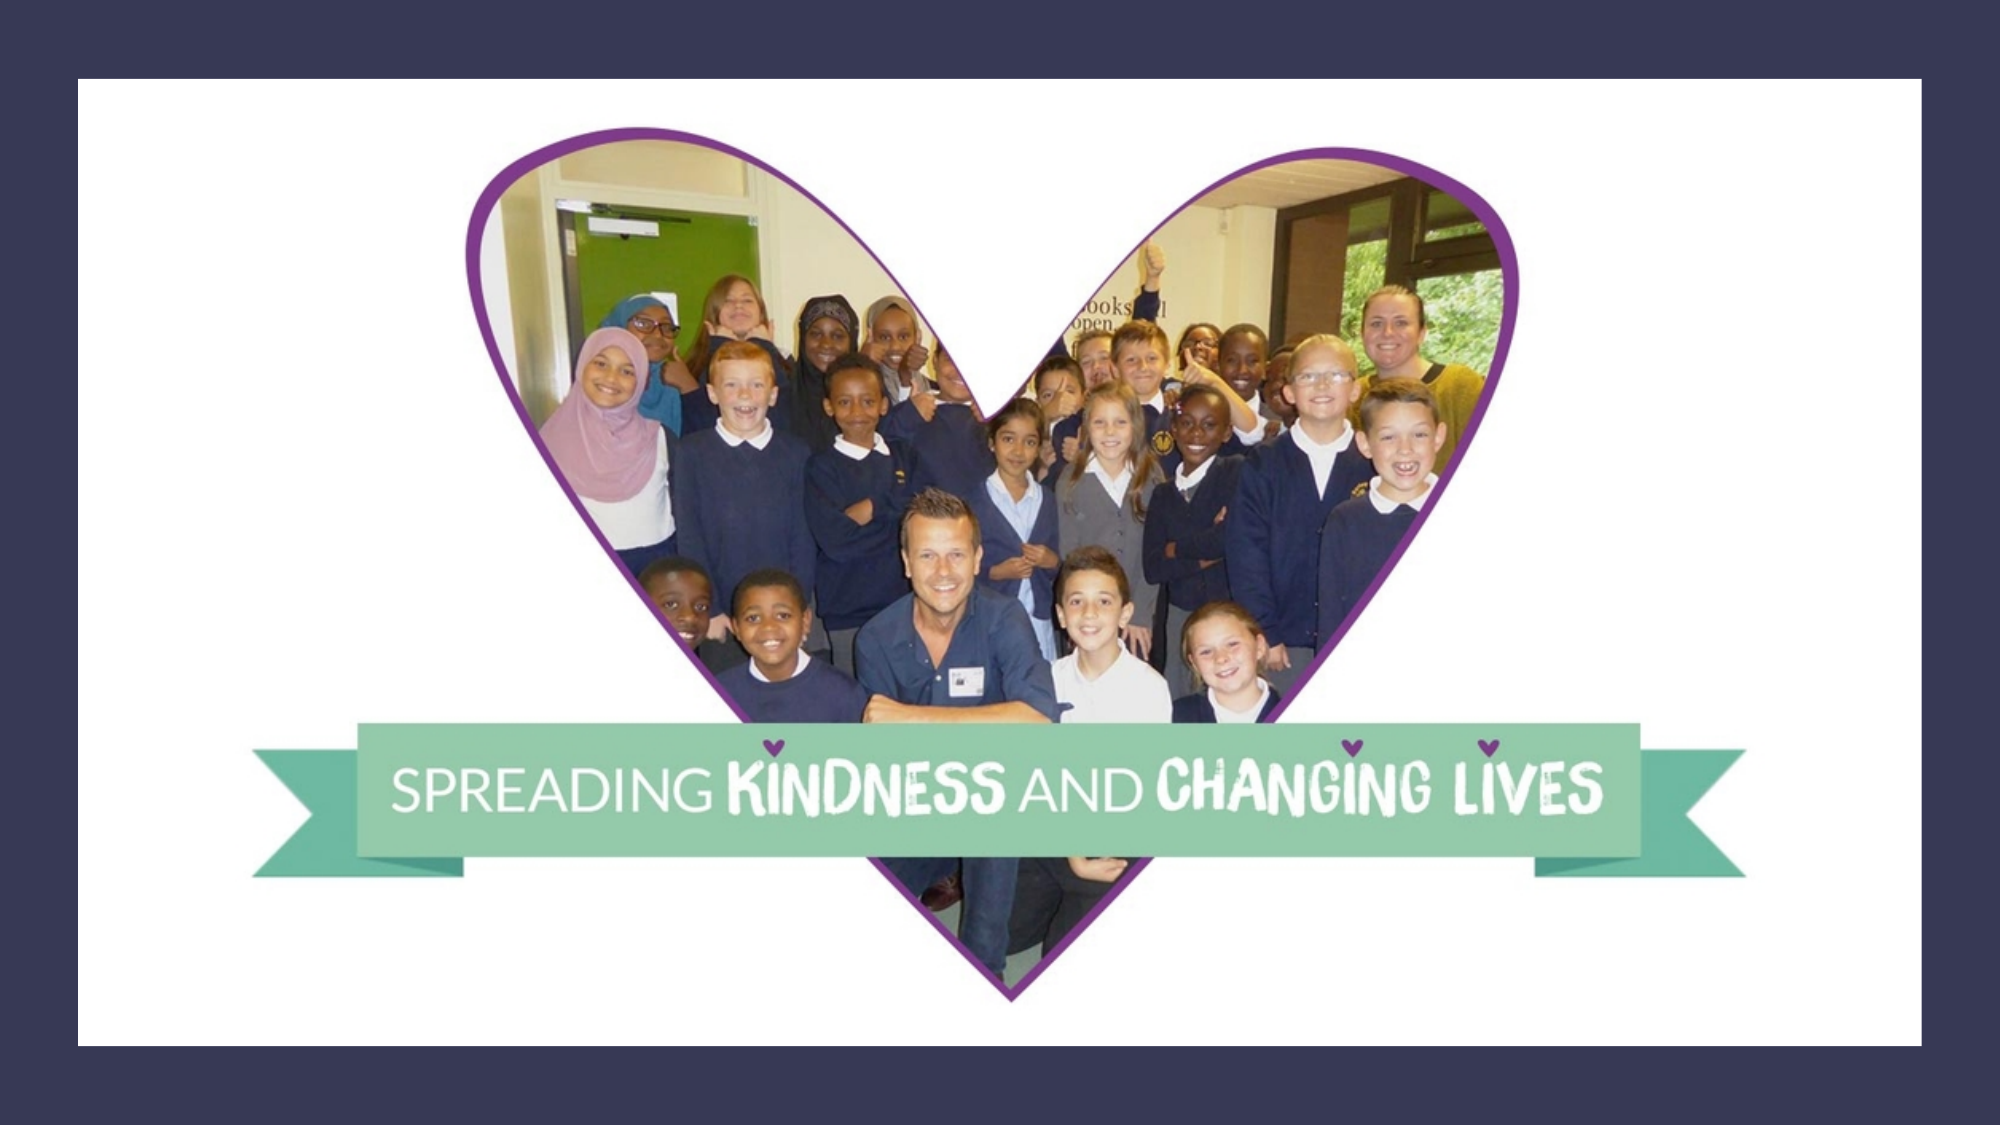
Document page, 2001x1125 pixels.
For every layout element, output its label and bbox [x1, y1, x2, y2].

text_box [0, 0, 2000, 1125]
picture [235, 105, 1765, 1020]
text_box [77, 78, 1923, 1047]
